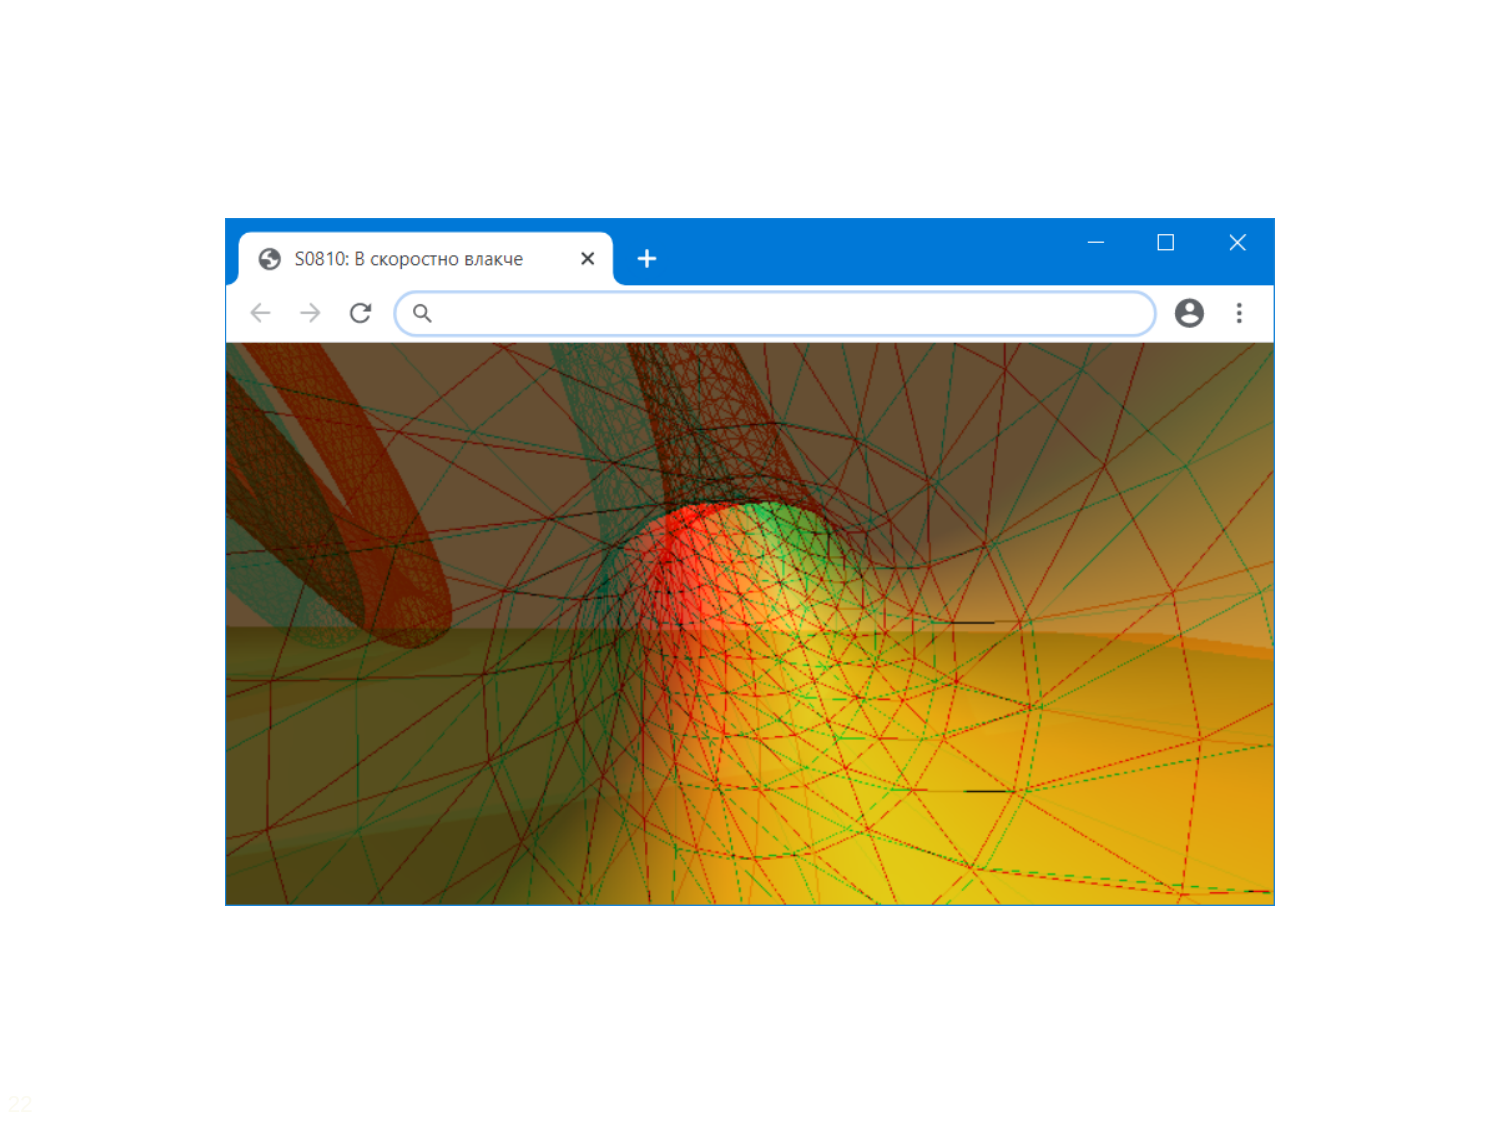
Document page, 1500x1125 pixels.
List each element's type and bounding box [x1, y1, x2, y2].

picture [224, 218, 1276, 907]
